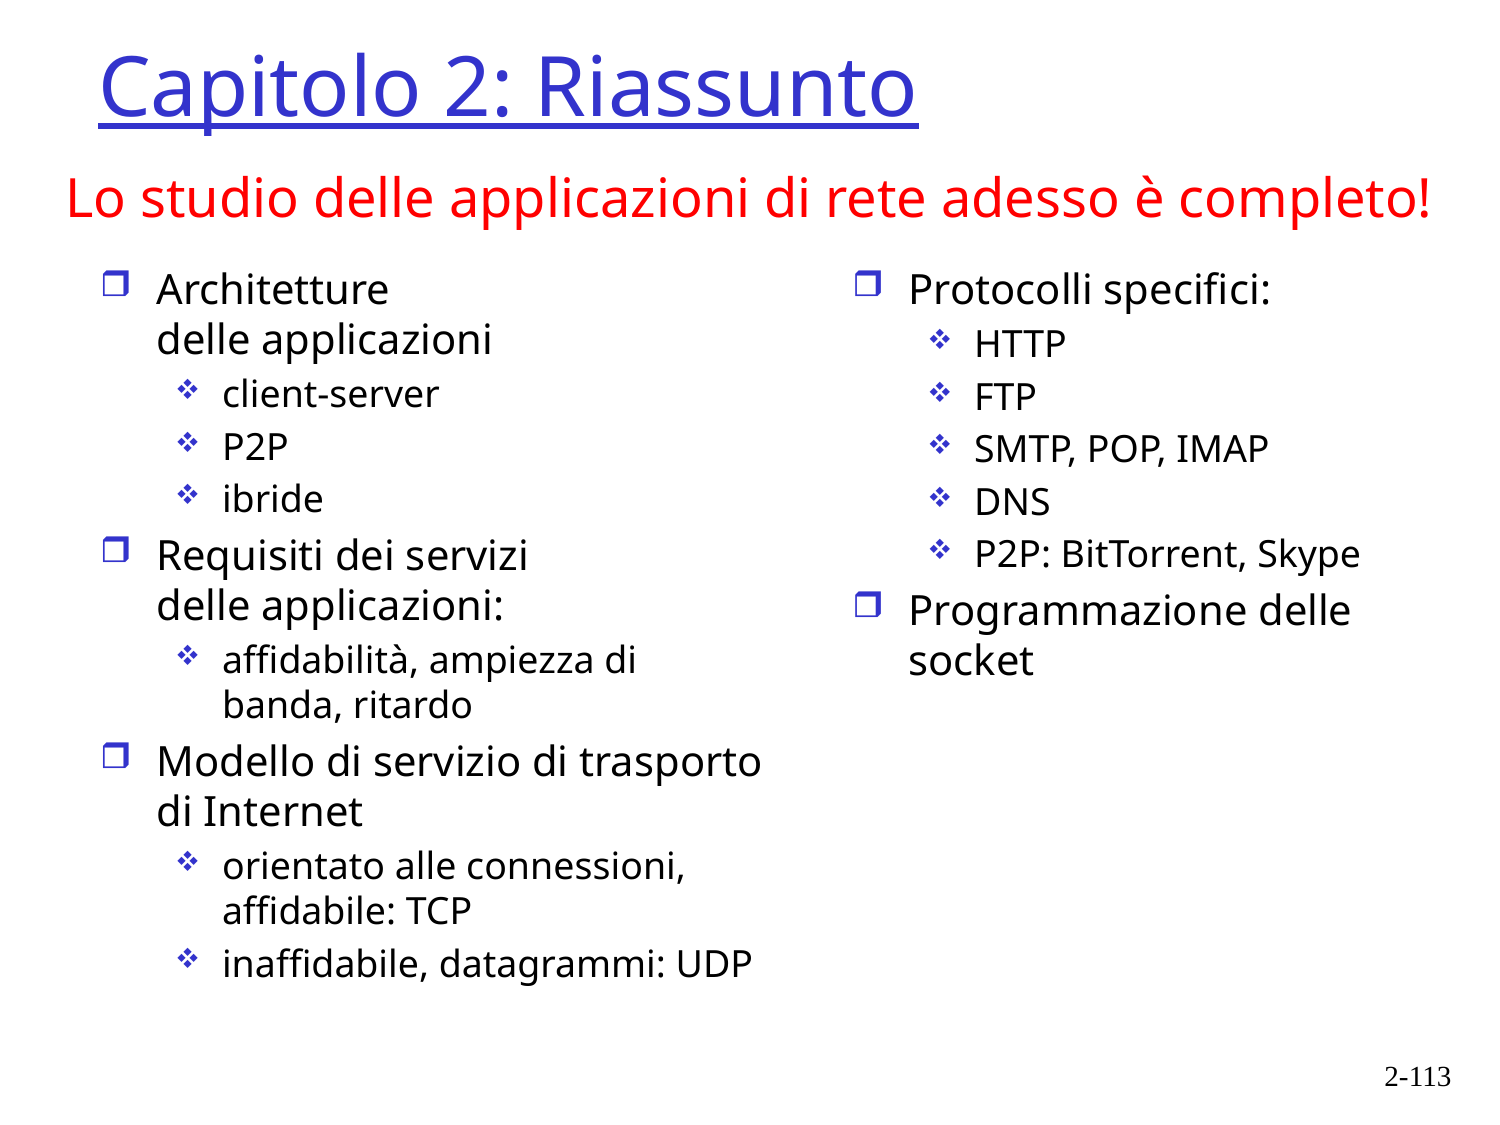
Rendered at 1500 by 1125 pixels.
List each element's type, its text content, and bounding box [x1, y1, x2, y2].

list Lo studio delle applicazioni di rete adesso è completo! [49, 155, 1469, 268]
list Architetture delle applicazioni client-server P2P ibride Requisiti dei servizi delle applicazioni: affidabilità, ampiezza di banda, ritardo Modello di servizio di trasporto di Internet orientato alle connessioni, affidabile: TCP inaffidabile, datagrammi: UDP [84, 268, 781, 1078]
text_box Protocolli specifici: HTTP FTP SMTP, POP, IMAP DNS P2P: BitTorrent, Skype Programmazione delle socket [837, 255, 1459, 859]
title Capitolo 2: Riassunto [82, 0, 1359, 155]
slide_number 2-113 [1362, 1049, 1467, 1125]
